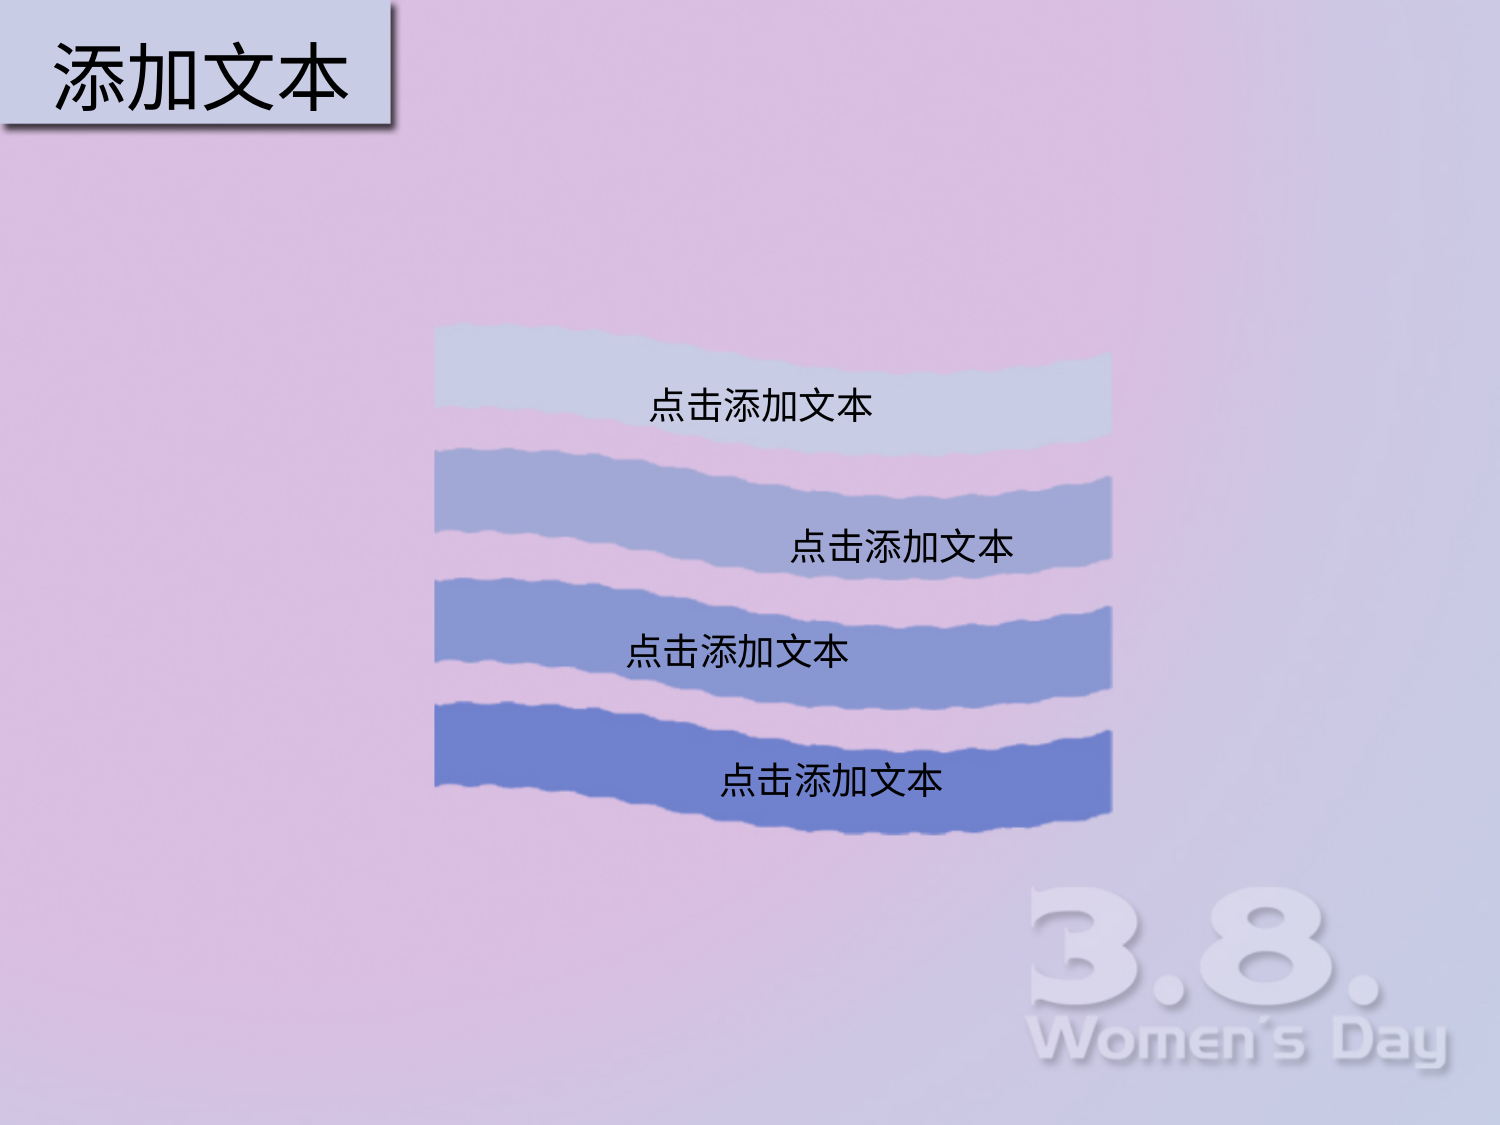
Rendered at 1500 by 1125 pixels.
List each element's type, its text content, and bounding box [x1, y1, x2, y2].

picture [0, 0, 1500, 1125]
text_box 添加文本 [36, 22, 367, 128]
text_box 点击添加文本 [610, 621, 866, 681]
text_box 点击添加文本 [634, 374, 889, 435]
text_box 点击添加文本 [704, 749, 960, 810]
text_box 点击添加文本 [774, 515, 1030, 576]
